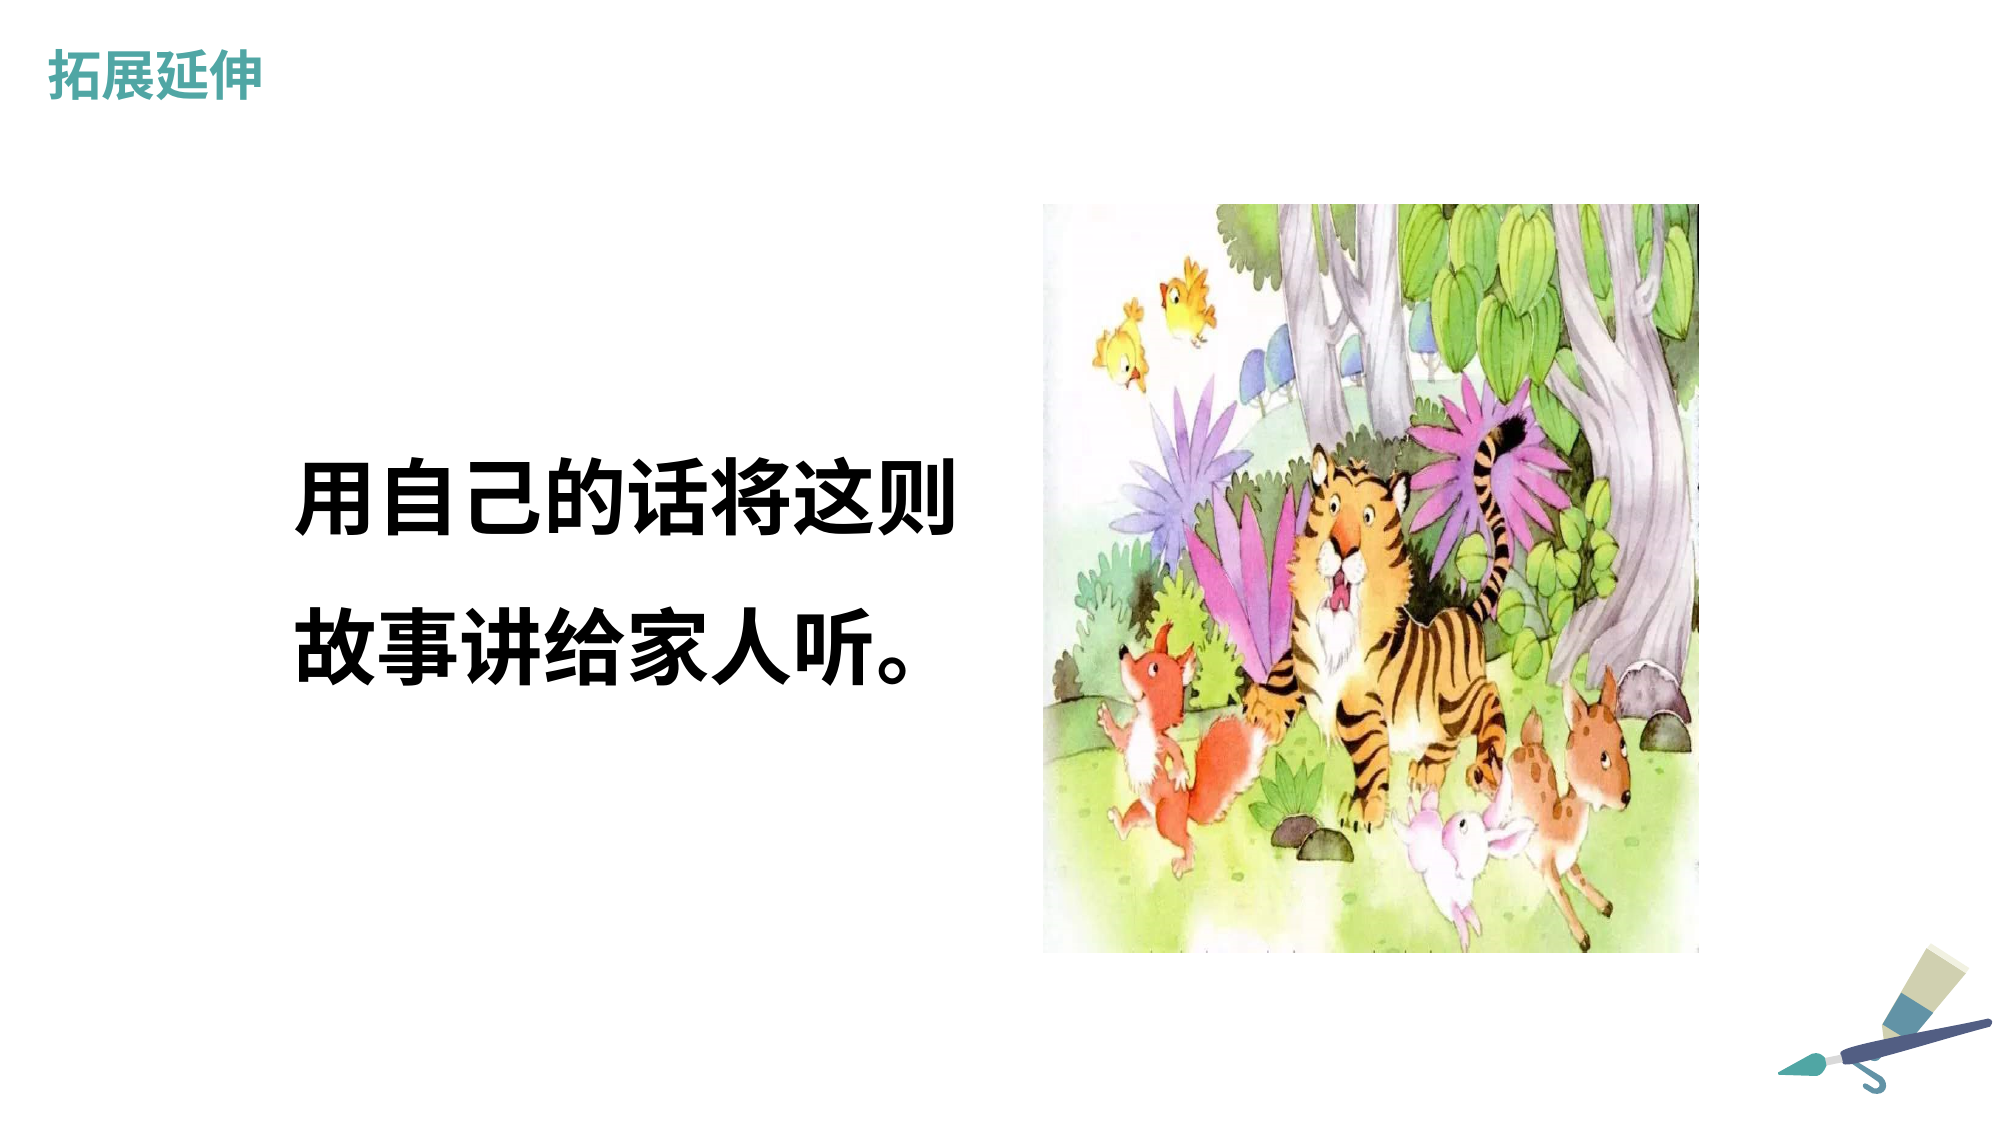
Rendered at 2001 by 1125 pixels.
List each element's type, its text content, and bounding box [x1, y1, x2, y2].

text_box 用自己的话将这则故事讲给家人听。 [273, 385, 1009, 706]
text_box 拓展延伸 [32, 33, 347, 114]
picture [1042, 204, 1699, 953]
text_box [1811, 945, 1974, 1125]
